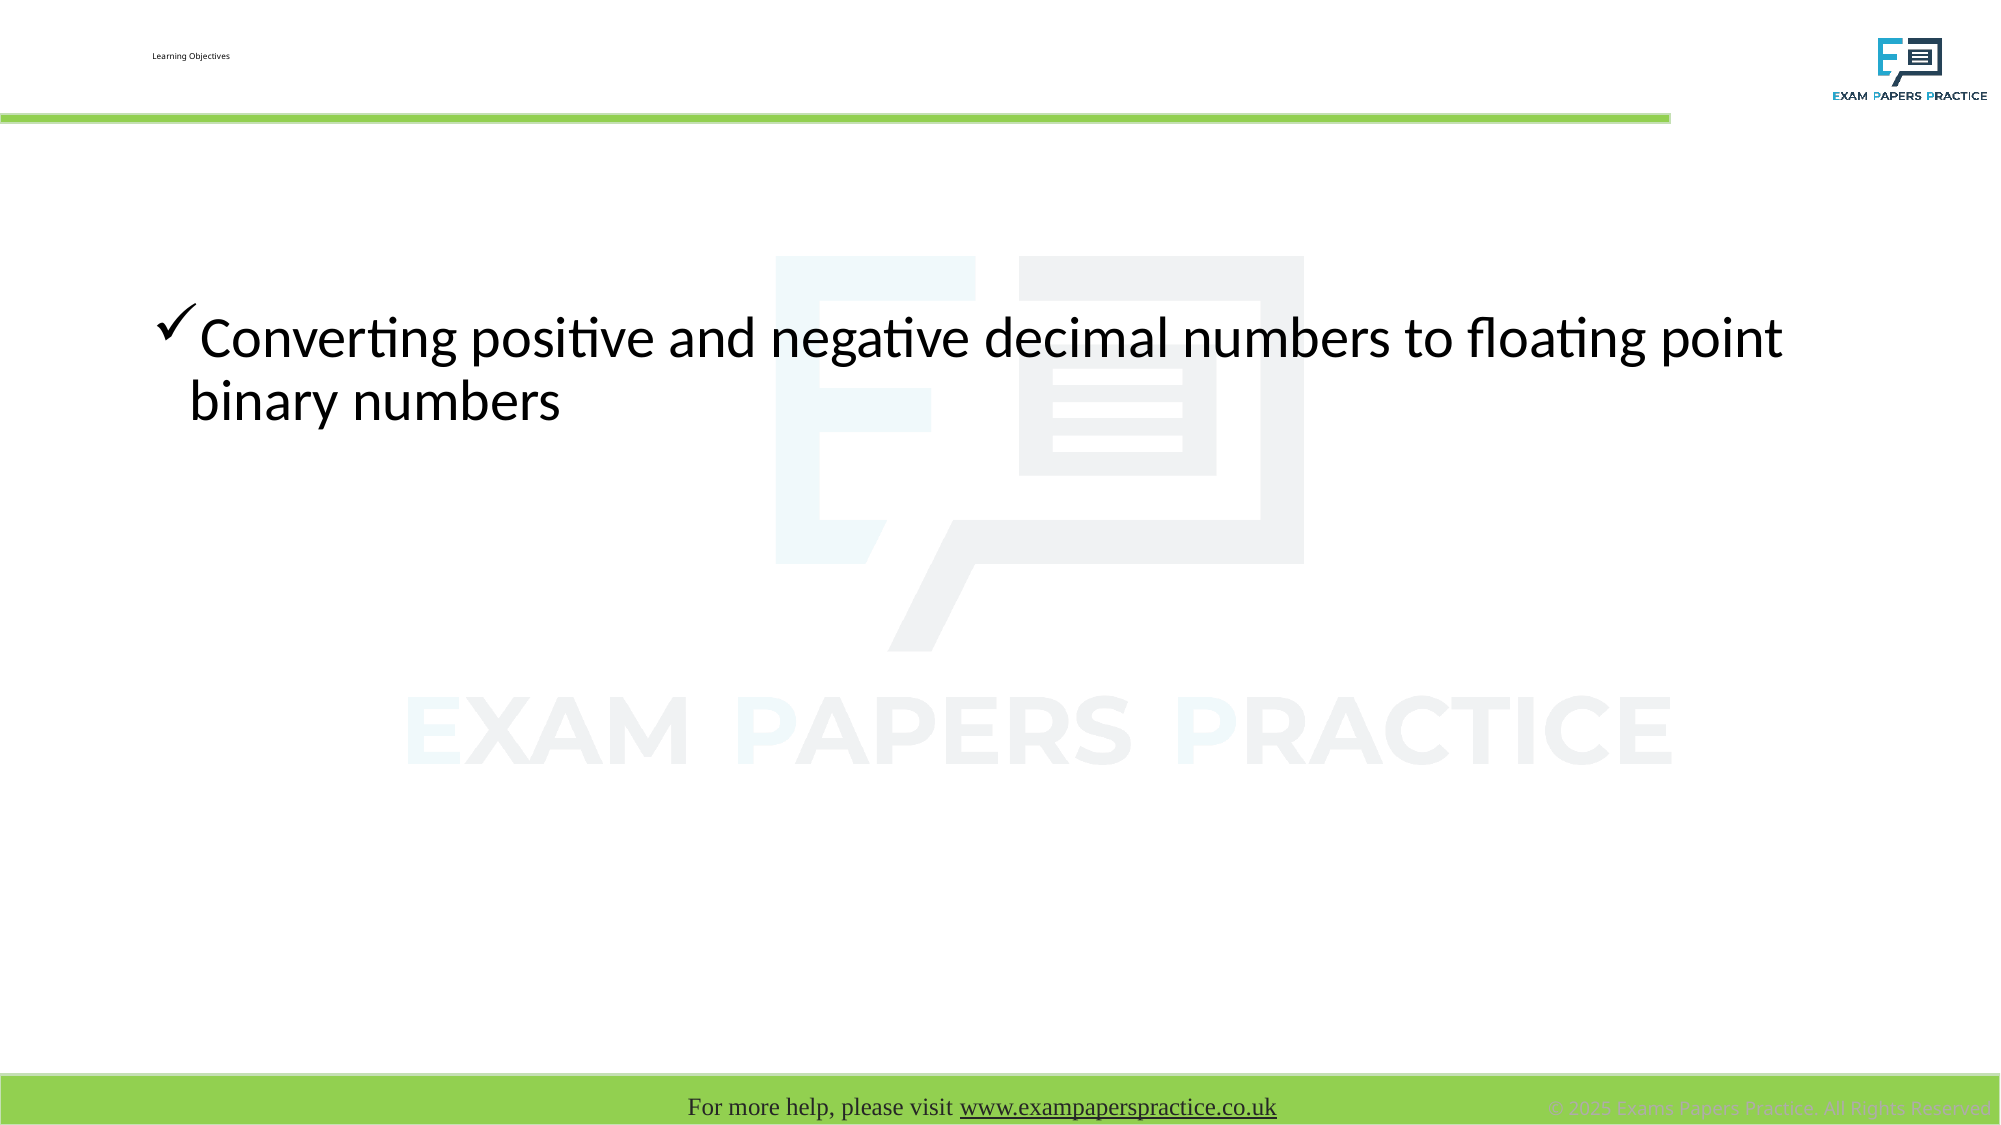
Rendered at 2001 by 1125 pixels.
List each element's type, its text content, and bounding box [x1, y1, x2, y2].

title Learning Objectives [137, 44, 1863, 70]
list Converting positive and negative decimal numbers to floating point binary numbers [137, 299, 1863, 1014]
